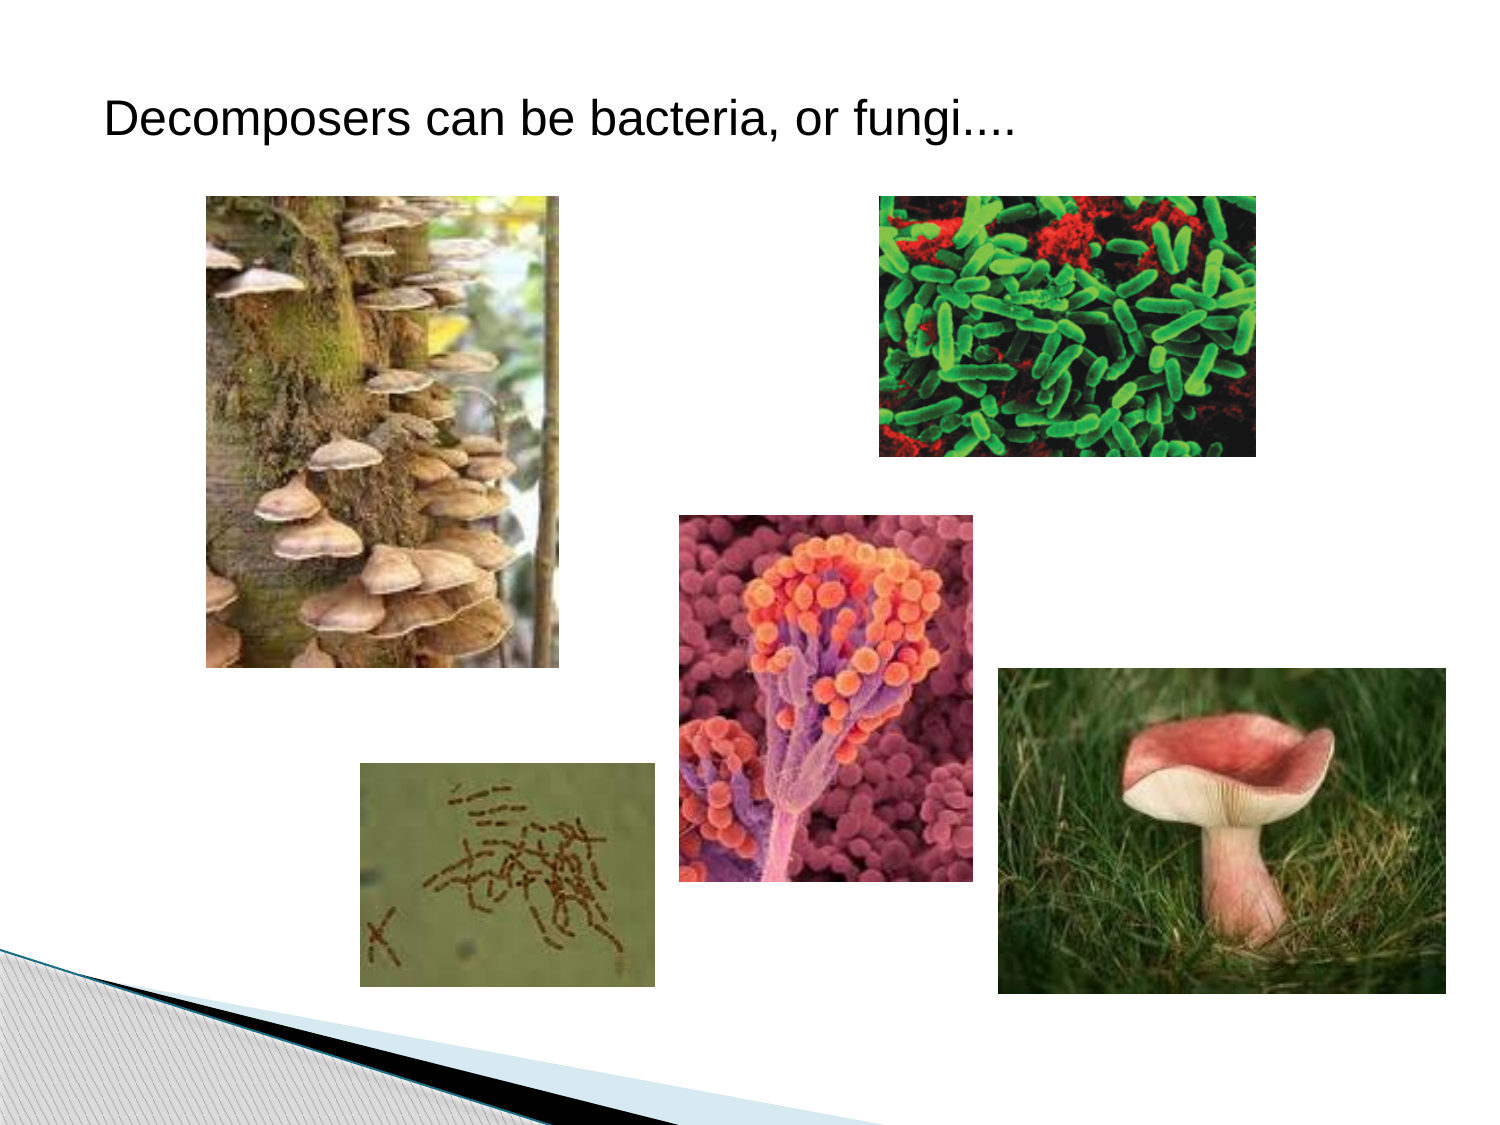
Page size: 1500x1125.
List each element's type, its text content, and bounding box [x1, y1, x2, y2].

picture [359, 762, 656, 987]
picture [206, 196, 559, 668]
picture [997, 668, 1446, 994]
text_box Decomposers can be bacteria, or fungi.... [88, 78, 1436, 153]
picture [879, 195, 1256, 457]
picture [678, 514, 974, 883]
